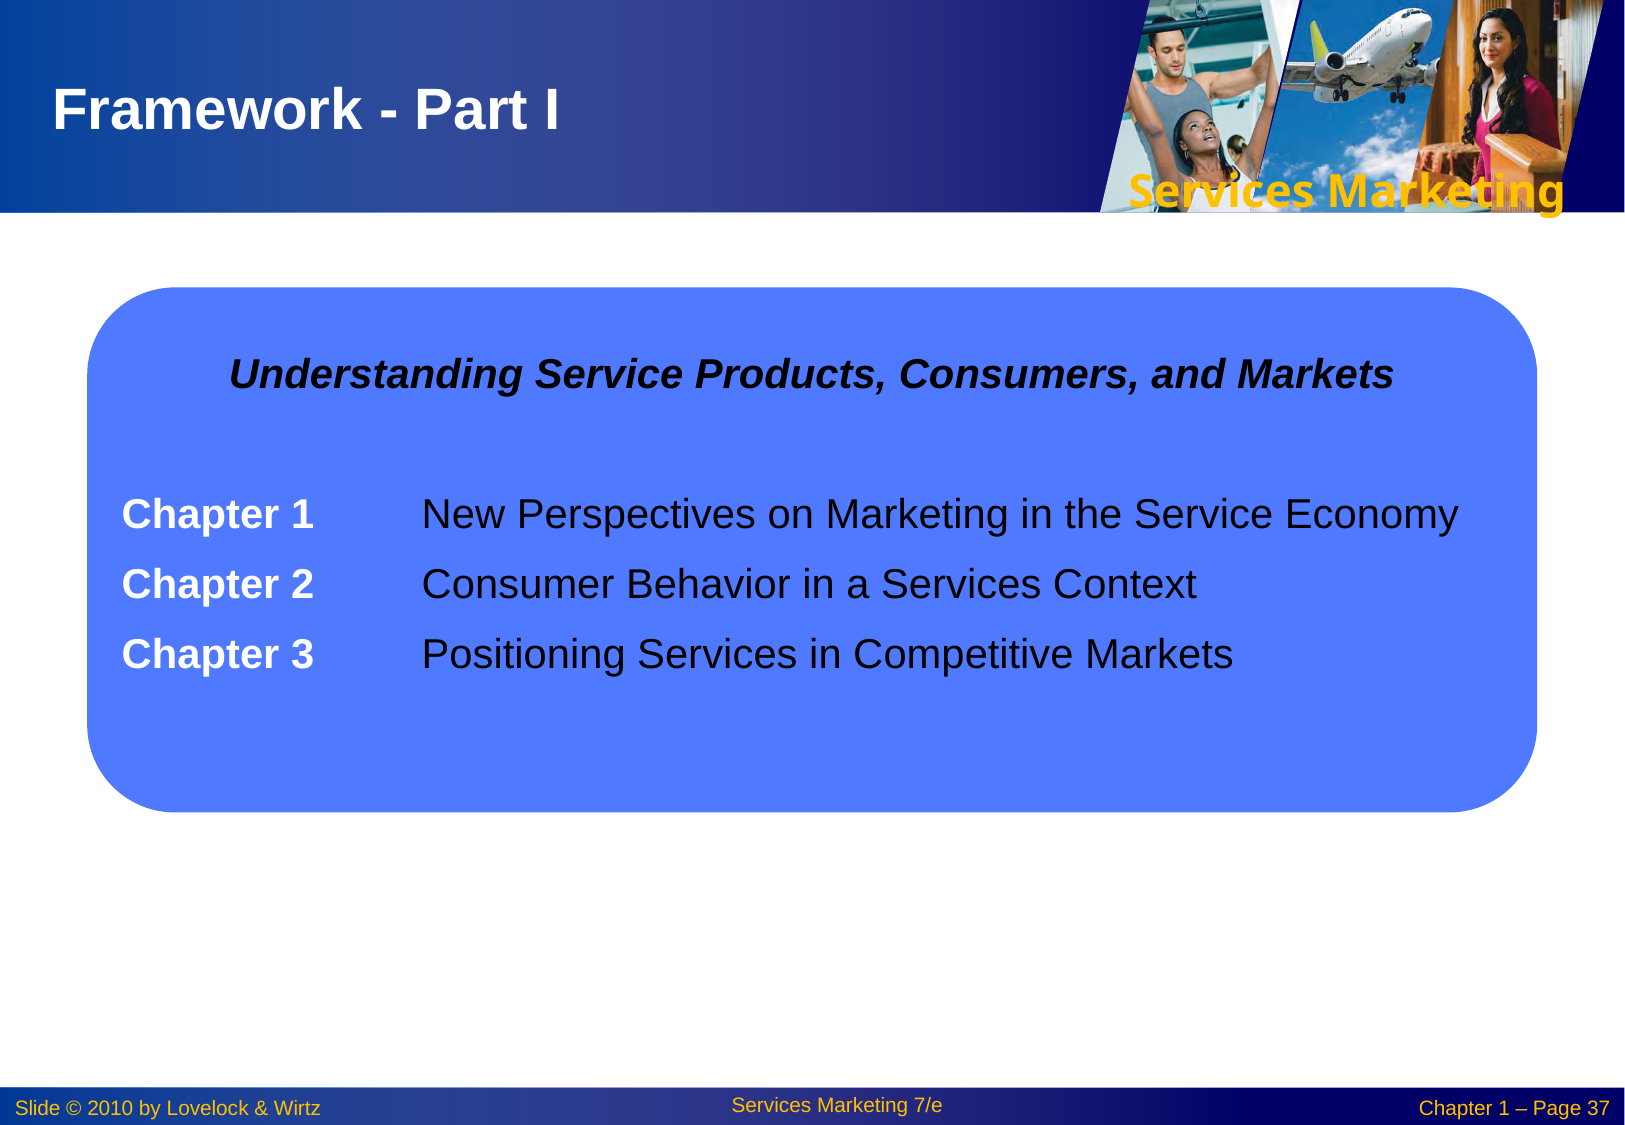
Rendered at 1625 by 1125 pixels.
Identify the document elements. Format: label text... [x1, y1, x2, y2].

picture [1100, 0, 1604, 213]
title Framework - Part I [36, 37, 1088, 176]
picture [1546, 187, 1556, 202]
picture [1162, 186, 1172, 192]
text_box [86, 287, 1538, 813]
